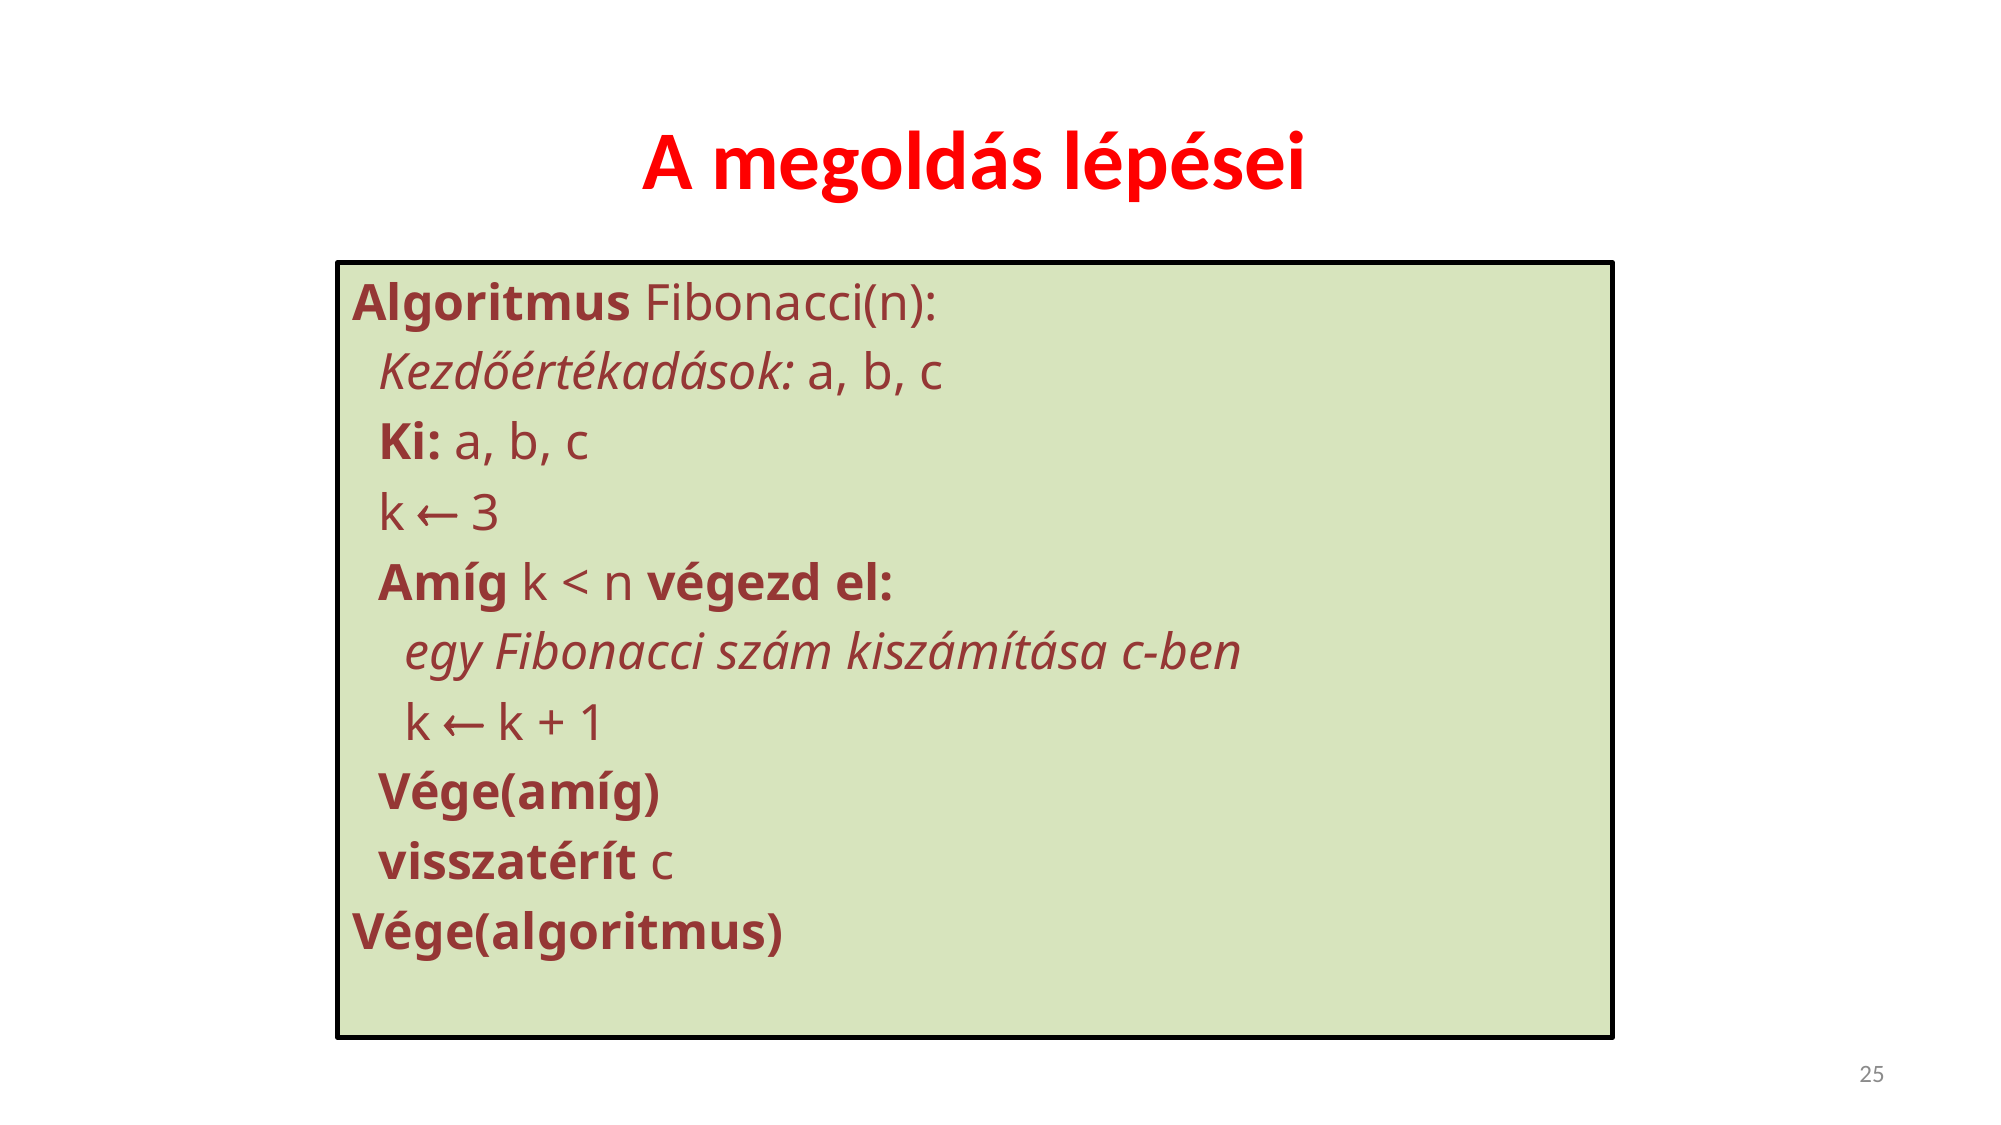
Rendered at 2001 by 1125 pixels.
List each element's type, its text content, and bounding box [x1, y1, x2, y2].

list Algoritmus Fibonacci(n): Kezdőértékadások: a, b, c Ki: a, b, c k  3 Amíg k < n végezd el: egy Fibonacci szám kiszámítása c-ben k  k + 1 Vége(amíg) visszatérít c Vége(algoritmus) [337, 262, 1613, 1038]
slide_number 25 [1433, 1042, 1900, 1103]
title A megoldás lépései [337, 62, 1613, 250]
